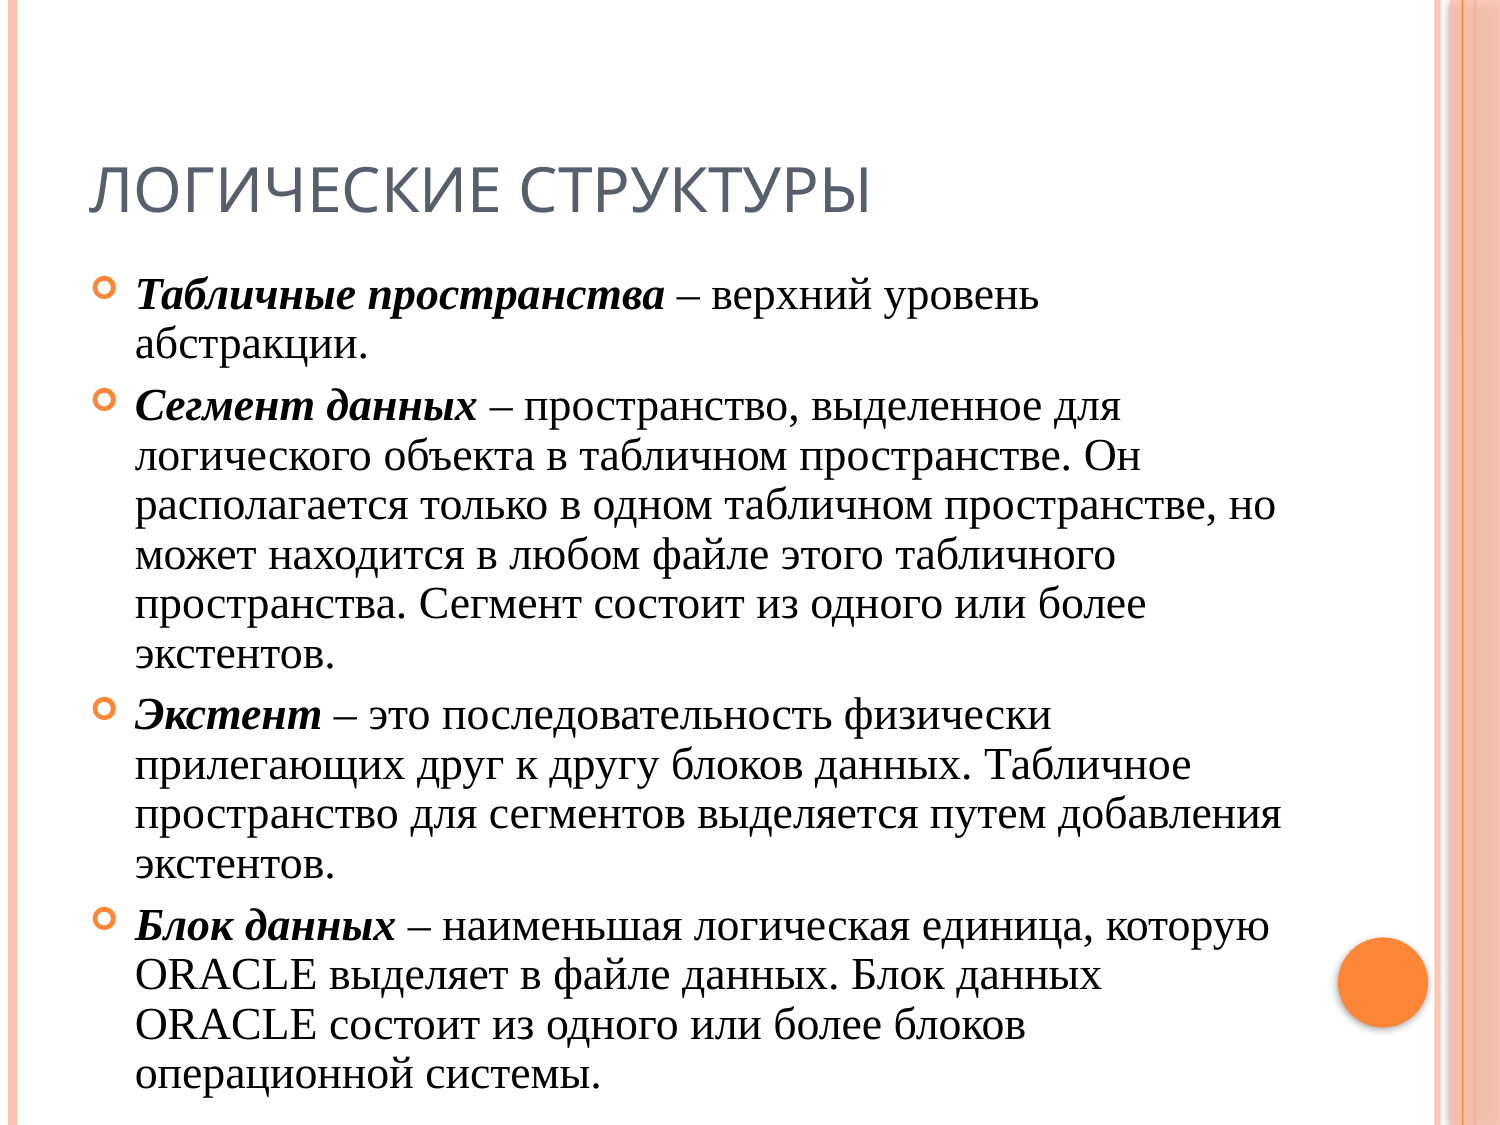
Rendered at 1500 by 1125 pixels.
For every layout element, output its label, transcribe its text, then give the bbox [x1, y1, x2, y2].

list Табличные пространства – верхний уровень абстракции. Сегмент данных – пространство, выделенное для логического объекта в табличном пространстве. Он располагается только в одном табличном пространстве, но может находится в любом файле этого табличного пространства. Сегмент состоит из одного или более экстентов. Экстент – это последовательность физически прилегающих друг к другу блоков данных. Табличное пространство для сегментов выделяется путем добавления экстентов. Блок данных – наименьшая логическая единица, которую ORACLE выделяет в файле данных. Блок данных ORACLE состоит из одного или более блоков операционной системы. [75, 262, 1300, 1062]
title Логические структуры [75, 45, 1300, 233]
